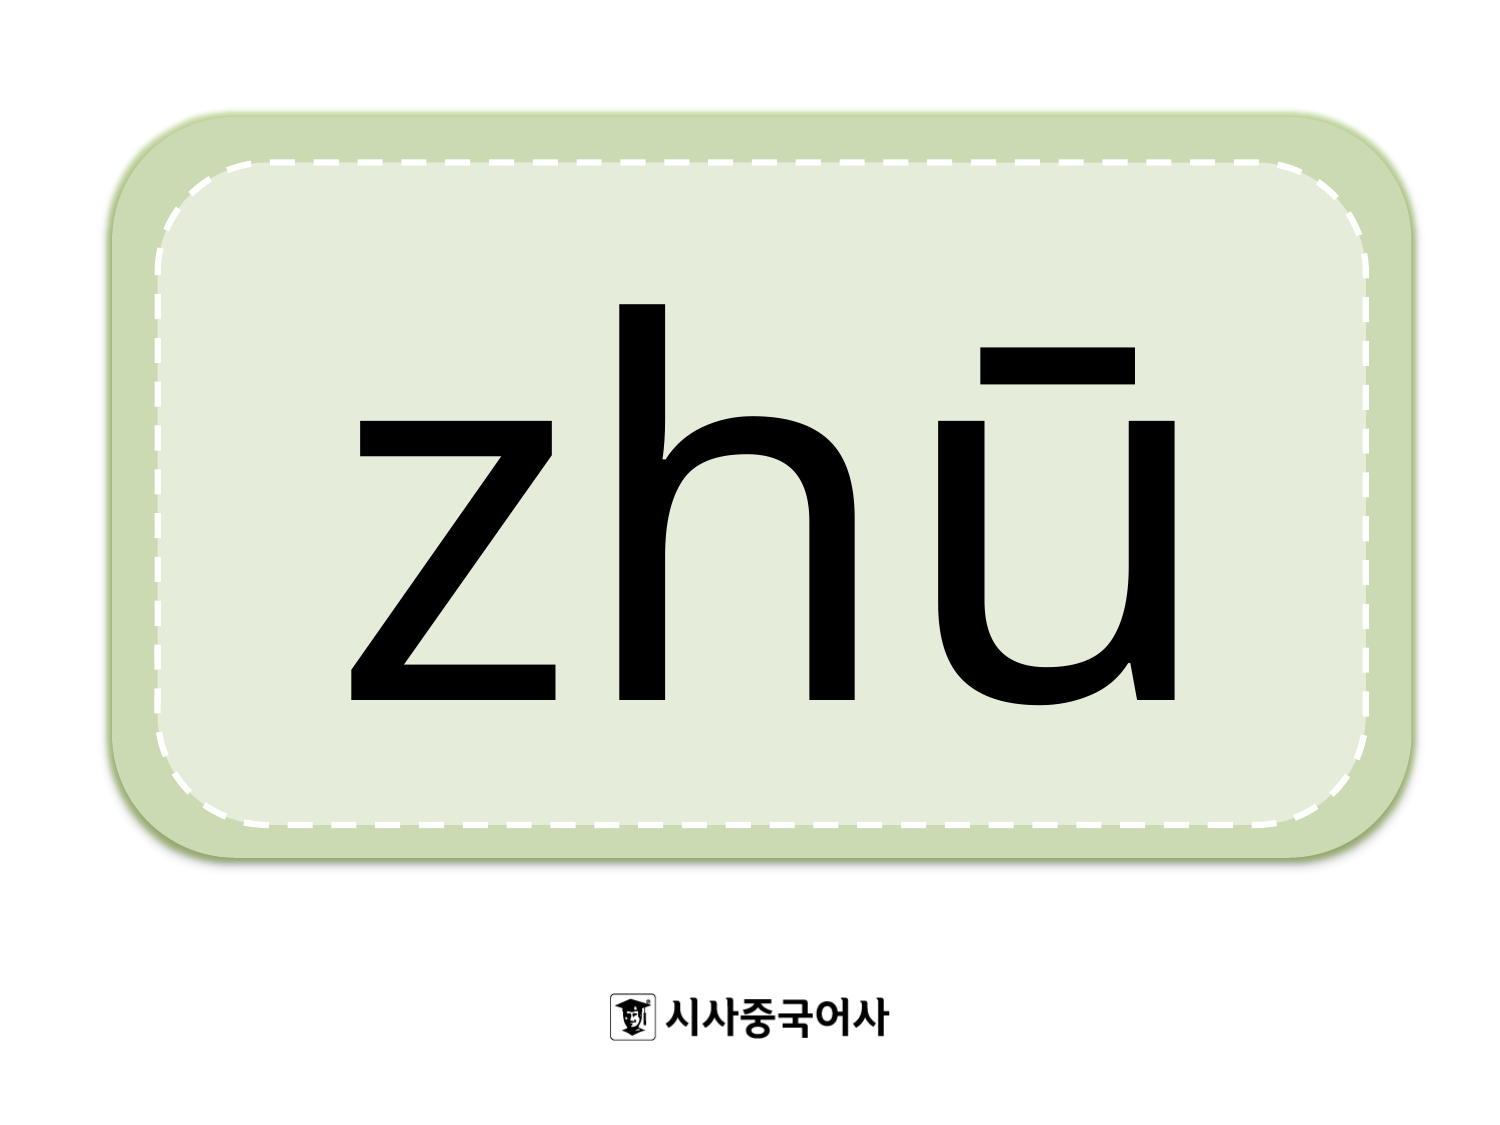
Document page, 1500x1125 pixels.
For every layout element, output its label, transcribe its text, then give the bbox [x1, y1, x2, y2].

text_box zhū [171, 160, 1380, 824]
picture [602, 987, 898, 1047]
